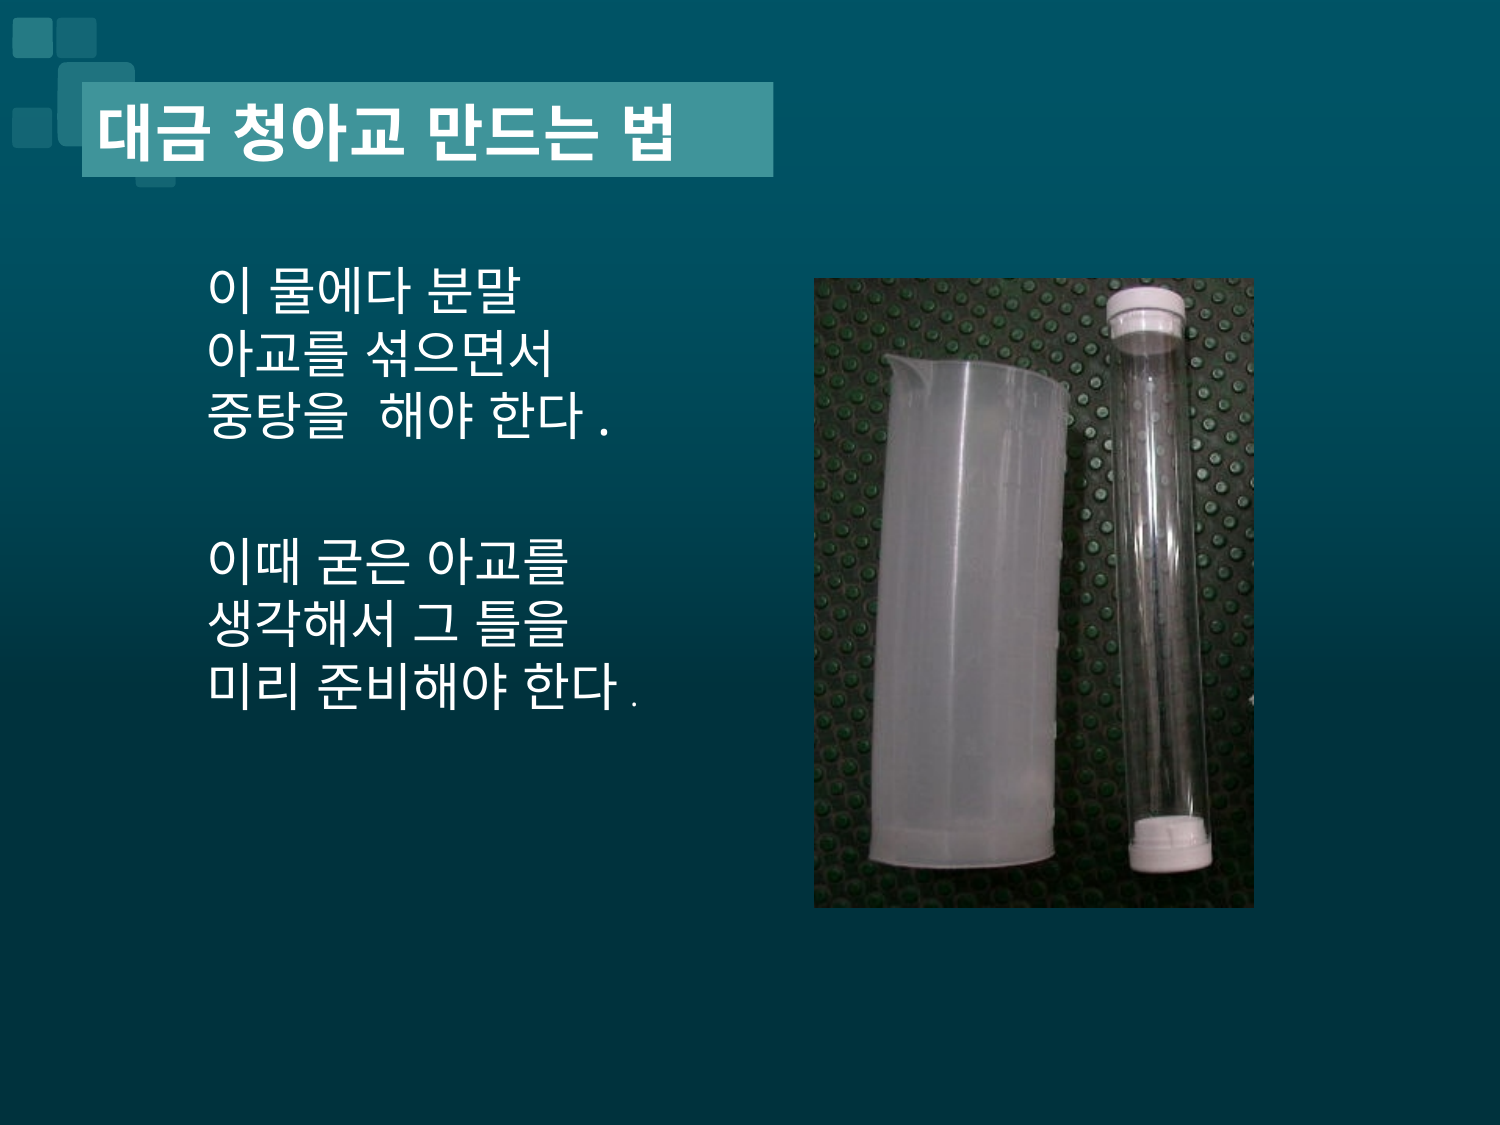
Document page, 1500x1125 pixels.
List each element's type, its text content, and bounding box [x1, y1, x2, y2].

picture [1254, 373, 1260, 386]
picture [1249, 682, 1259, 915]
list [814, 278, 1254, 909]
list 이 물에다 분말 아교를 섞으면서 중탕을 해야 한다. 이때 굳은 아교를 생각해서 그 틀을 미리 준비해야 한다. [192, 178, 633, 1008]
title 대금 청아교 만드는 법 [82, 82, 774, 177]
picture [1258, 636, 1262, 648]
picture [811, 682, 1262, 920]
